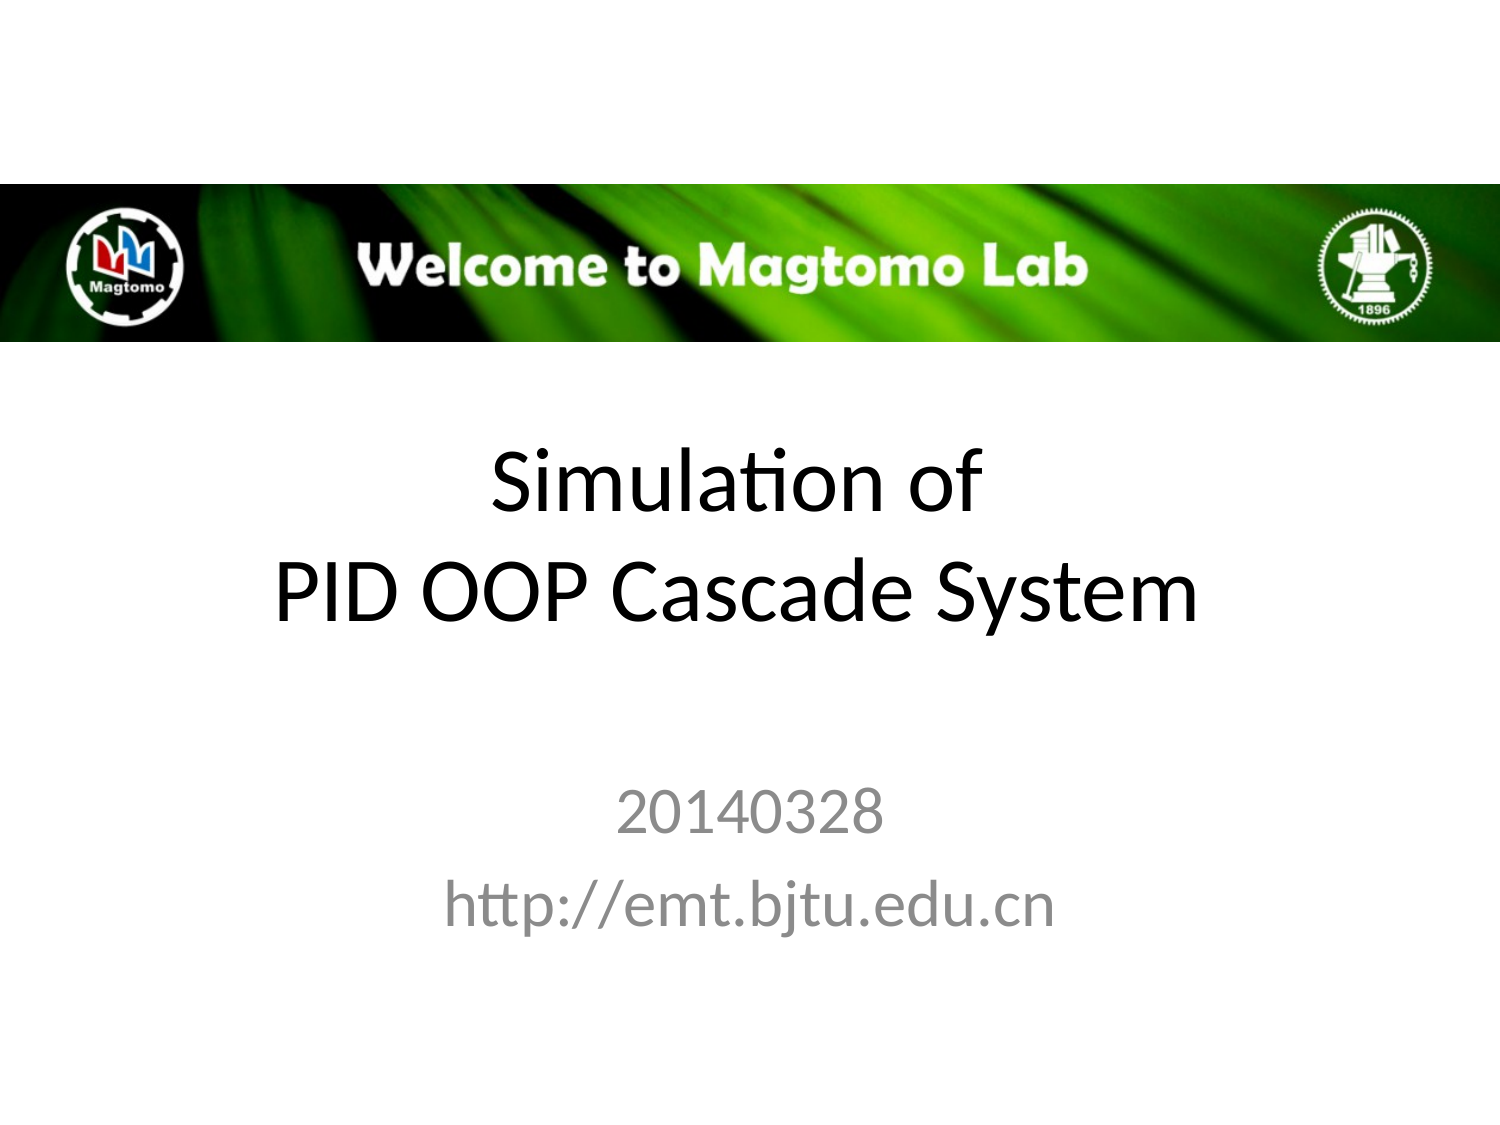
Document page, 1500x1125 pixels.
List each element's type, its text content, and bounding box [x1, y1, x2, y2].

picture [0, 184, 1500, 342]
subtitle 20140328 http://emt.bjtu.edu.cn [225, 759, 1275, 1047]
title Simulation of PID OOP Cascade System [100, 408, 1376, 651]
